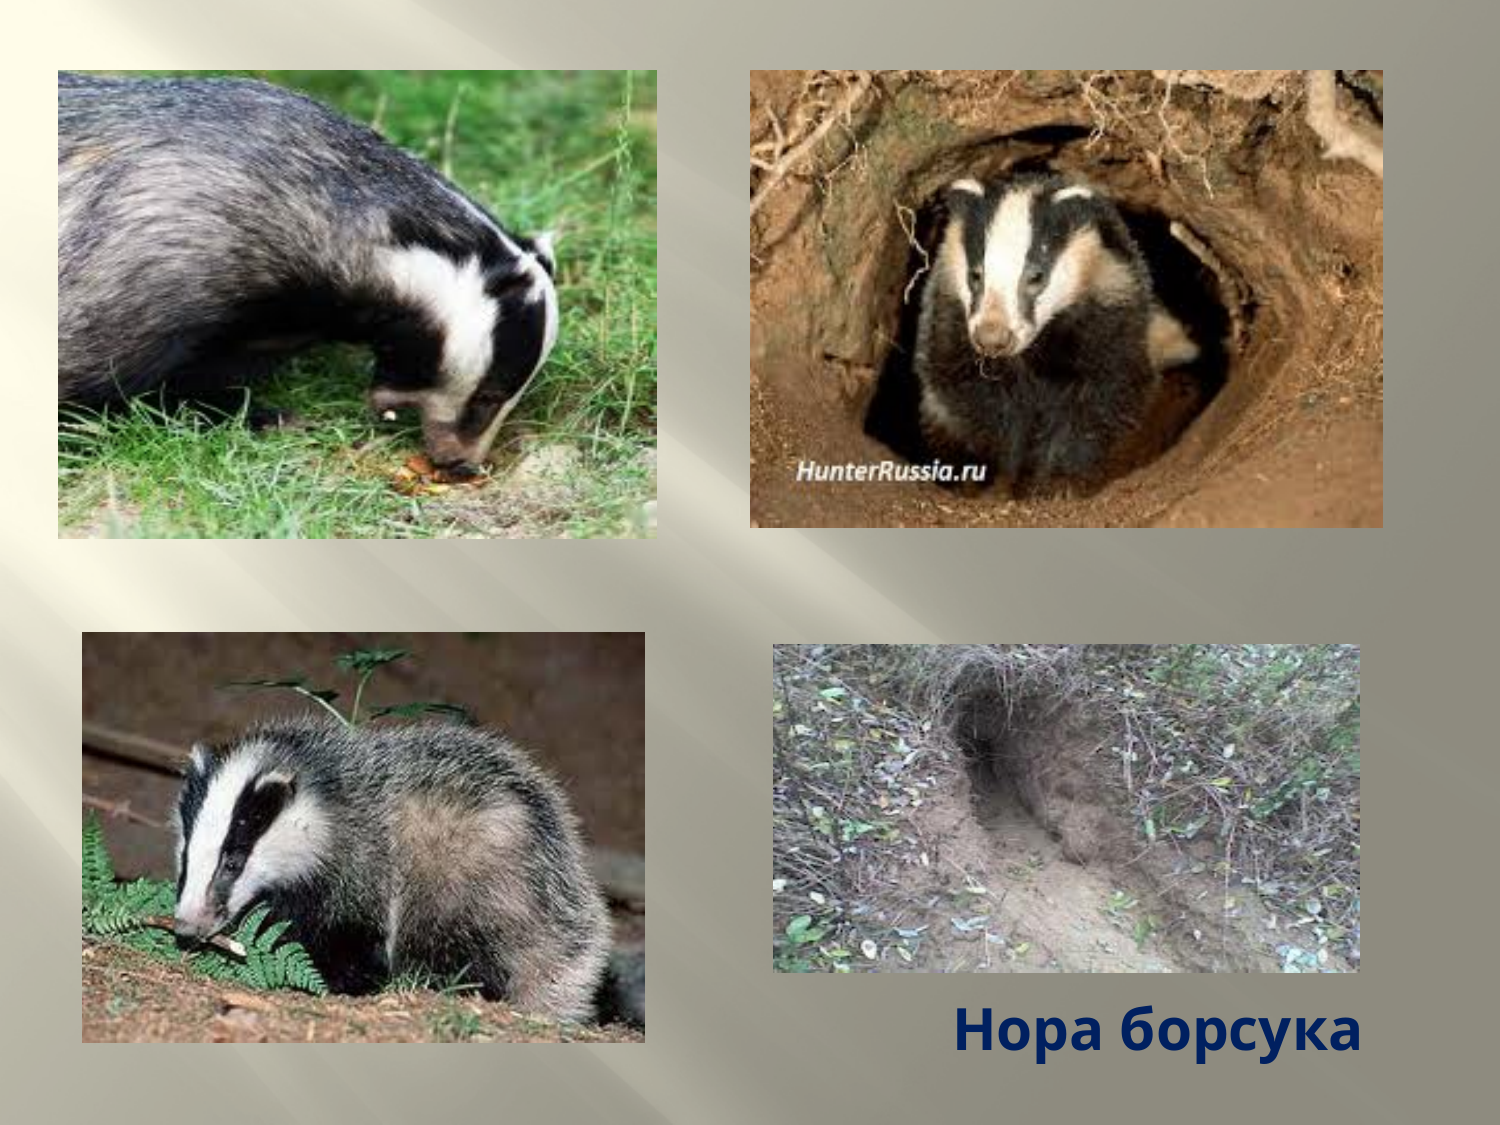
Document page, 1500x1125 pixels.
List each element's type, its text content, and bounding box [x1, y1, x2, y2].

picture [773, 644, 1360, 973]
picture [749, 70, 1383, 528]
text_box Нора борсука [937, 984, 1454, 1070]
picture [58, 70, 657, 540]
picture [81, 632, 645, 1044]
